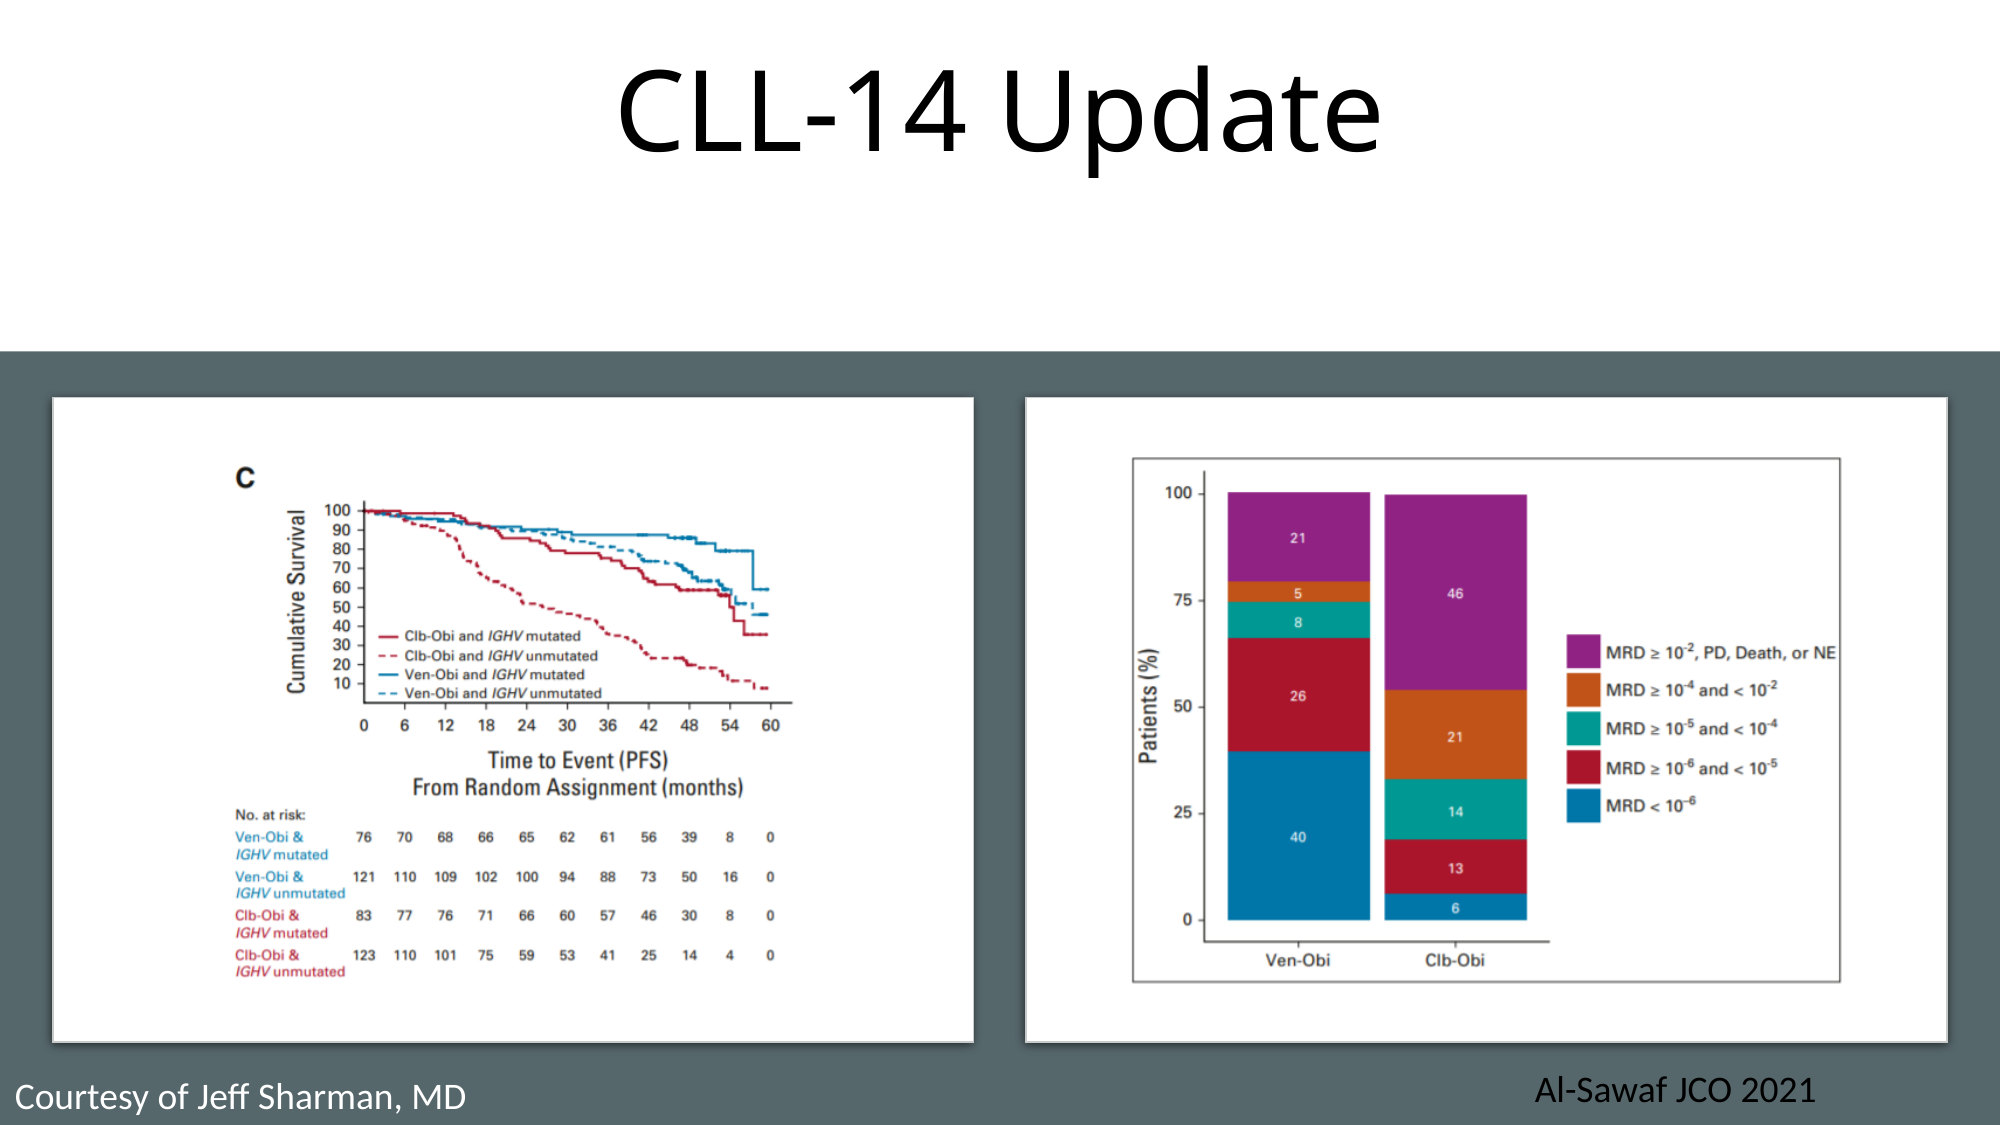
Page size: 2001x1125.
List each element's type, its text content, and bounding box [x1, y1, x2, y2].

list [223, 449, 803, 990]
text_box Al-Sawaf JCO 2021 [1520, 1058, 1870, 1118]
text_box [0, 350, 2000, 1125]
picture [1124, 450, 1850, 991]
text_box [52, 396, 975, 1043]
title CLL-14 Update [162, 6, 1838, 184]
text_box Courtesy of Jeff Sharman, MD [0, 1064, 1012, 1125]
text_box [1025, 396, 1948, 1043]
